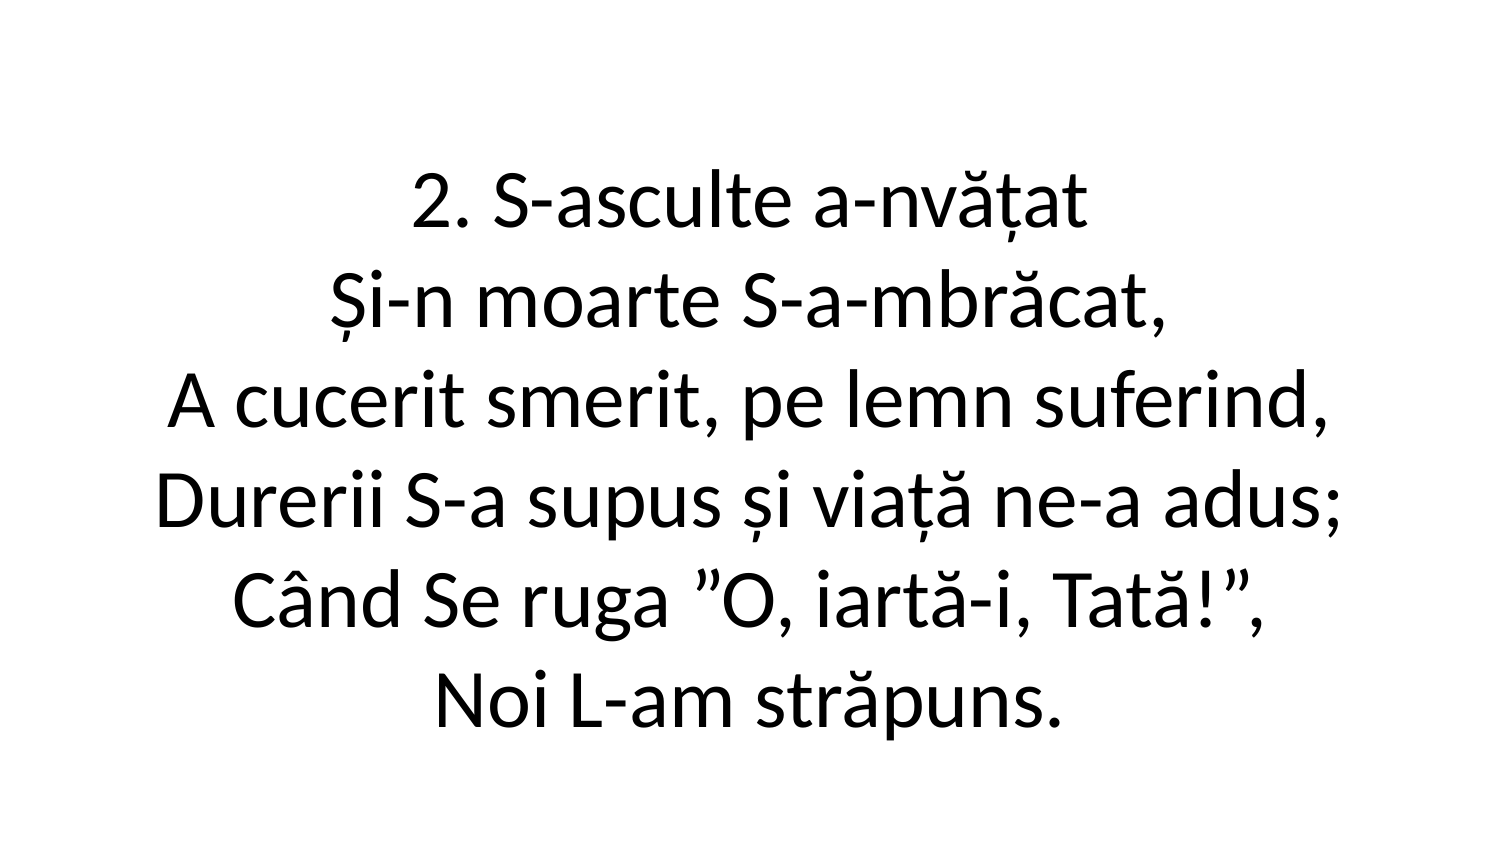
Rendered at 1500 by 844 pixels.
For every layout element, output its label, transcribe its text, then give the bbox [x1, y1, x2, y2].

text_box 2. S-asculte a-nvățat Și-n moarte S-a-mbrăcat, A cucerit smerit, pe lemn suferind, Durerii S-a supus și viață ne-a adus; Când Se ruga ”O, iartă-i, Tată!”, Noi L-am străpuns. [140, 92, 1360, 752]
